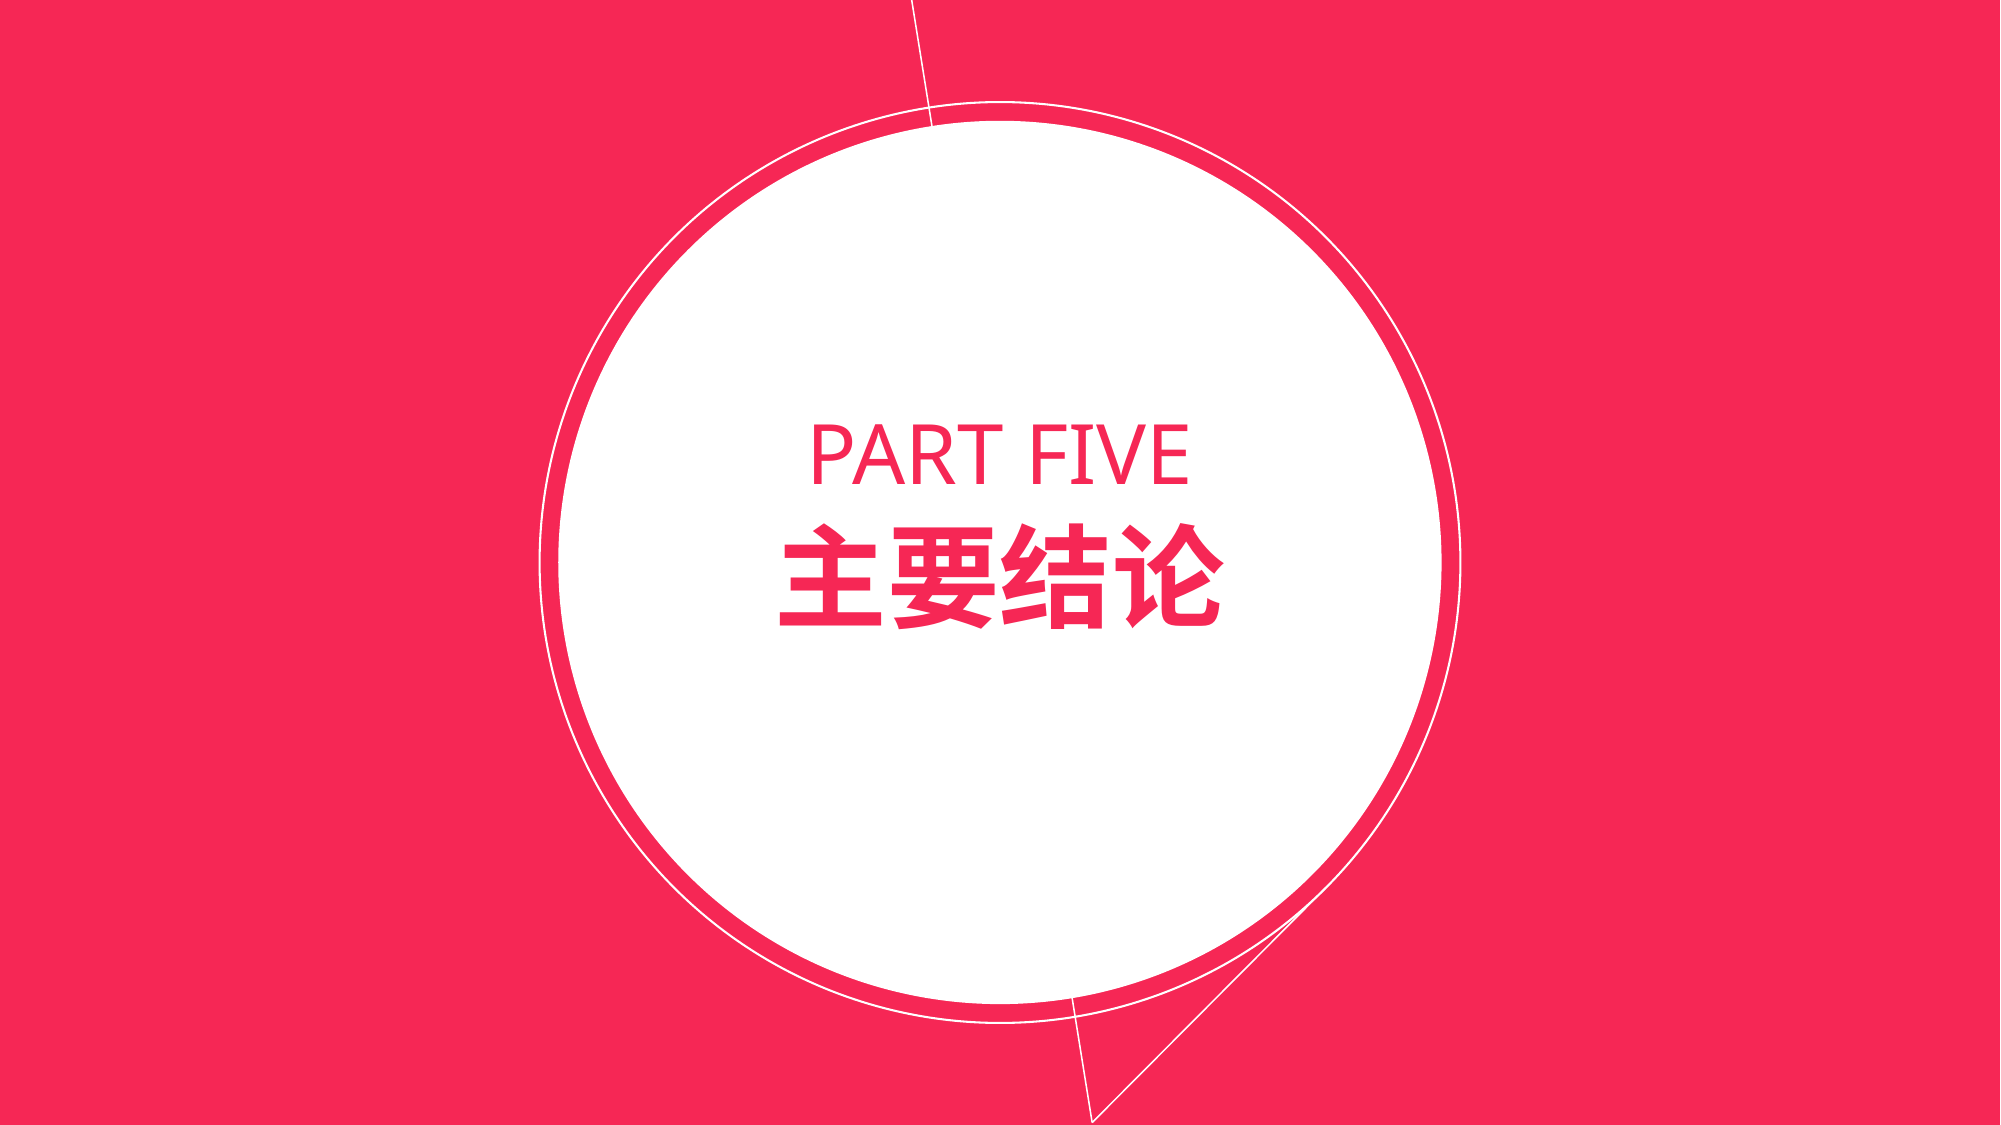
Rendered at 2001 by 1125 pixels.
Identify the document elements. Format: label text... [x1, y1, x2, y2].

list 主要结论 [591, 514, 1409, 658]
list PART FIVE [673, 404, 1327, 505]
